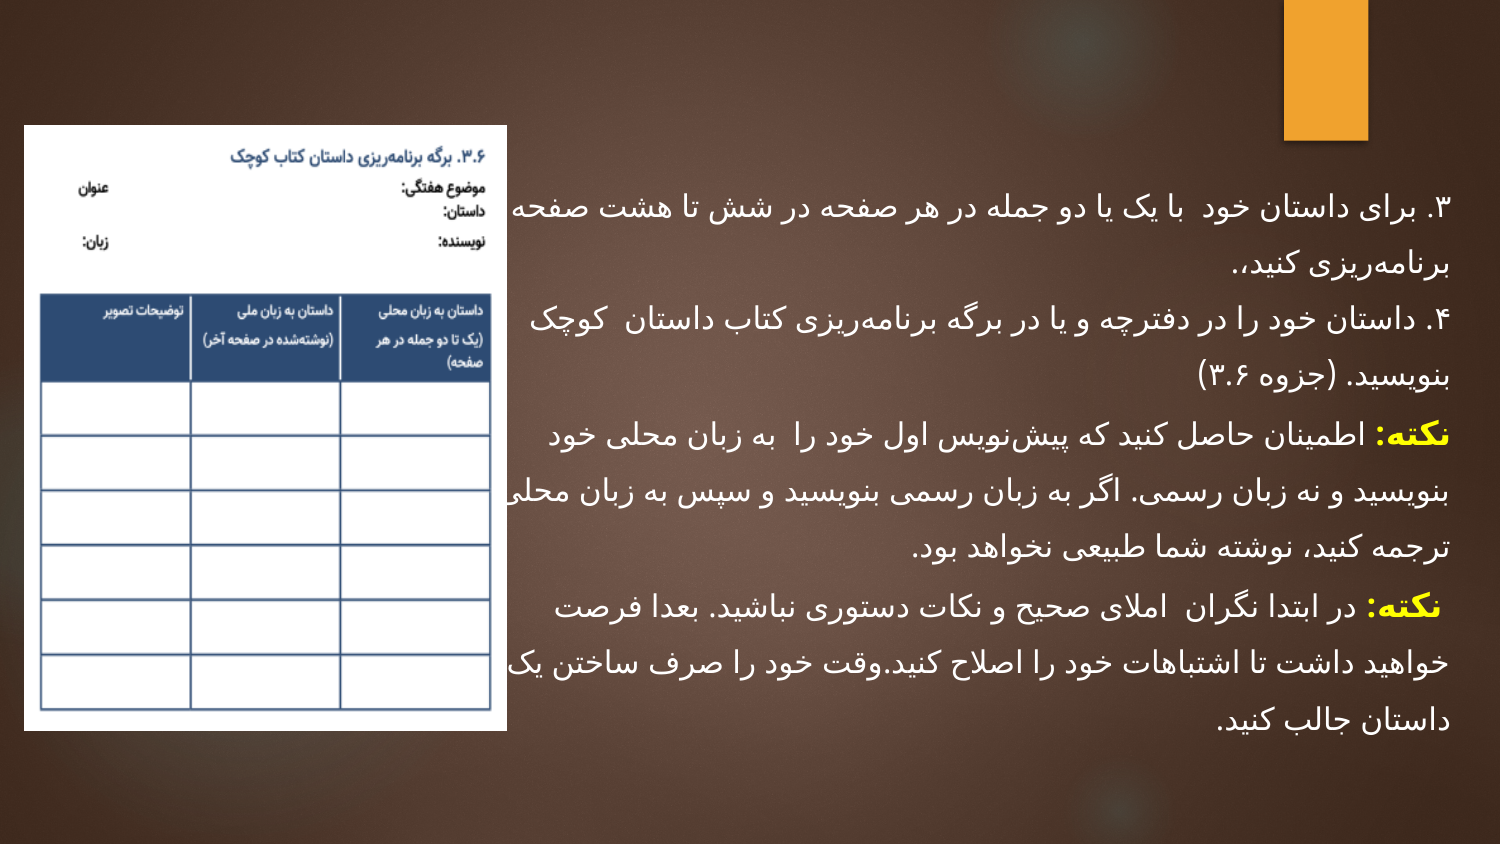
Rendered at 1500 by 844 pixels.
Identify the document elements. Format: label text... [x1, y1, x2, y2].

list ۳. برای داستان خود با یک یا دو جمله در هر صفحه در شش تا هشت صفحه برنامه‌ریزی کنید،. ۴. داستان خود را در دفترچه و یا در برگه برنامه‌ریزی کتاب داستان کوچک بنویسید. (جزوه ۳.۶) نکته: اطمینان حاصل کنید که پیش‌نویس اول خود را به زبان محلی خود بنویسید و نه زبان رسمی. اگر به زبان رسمی بنویسید و سپس به زبان محلی ترجمه کنید، نوشته شما طبیعی نخواهد بود. نکته: در ابتدا نگران املای صحیح و نکات دستوری نباشید. بعدا فرصت خواهید داشت تا اشتباهات خود را اصلاح کنید.وقت خود را صرف ساختن یک داستان جالب کنید. [480, 161, 1463, 844]
picture [0, 0, 1500, 844]
